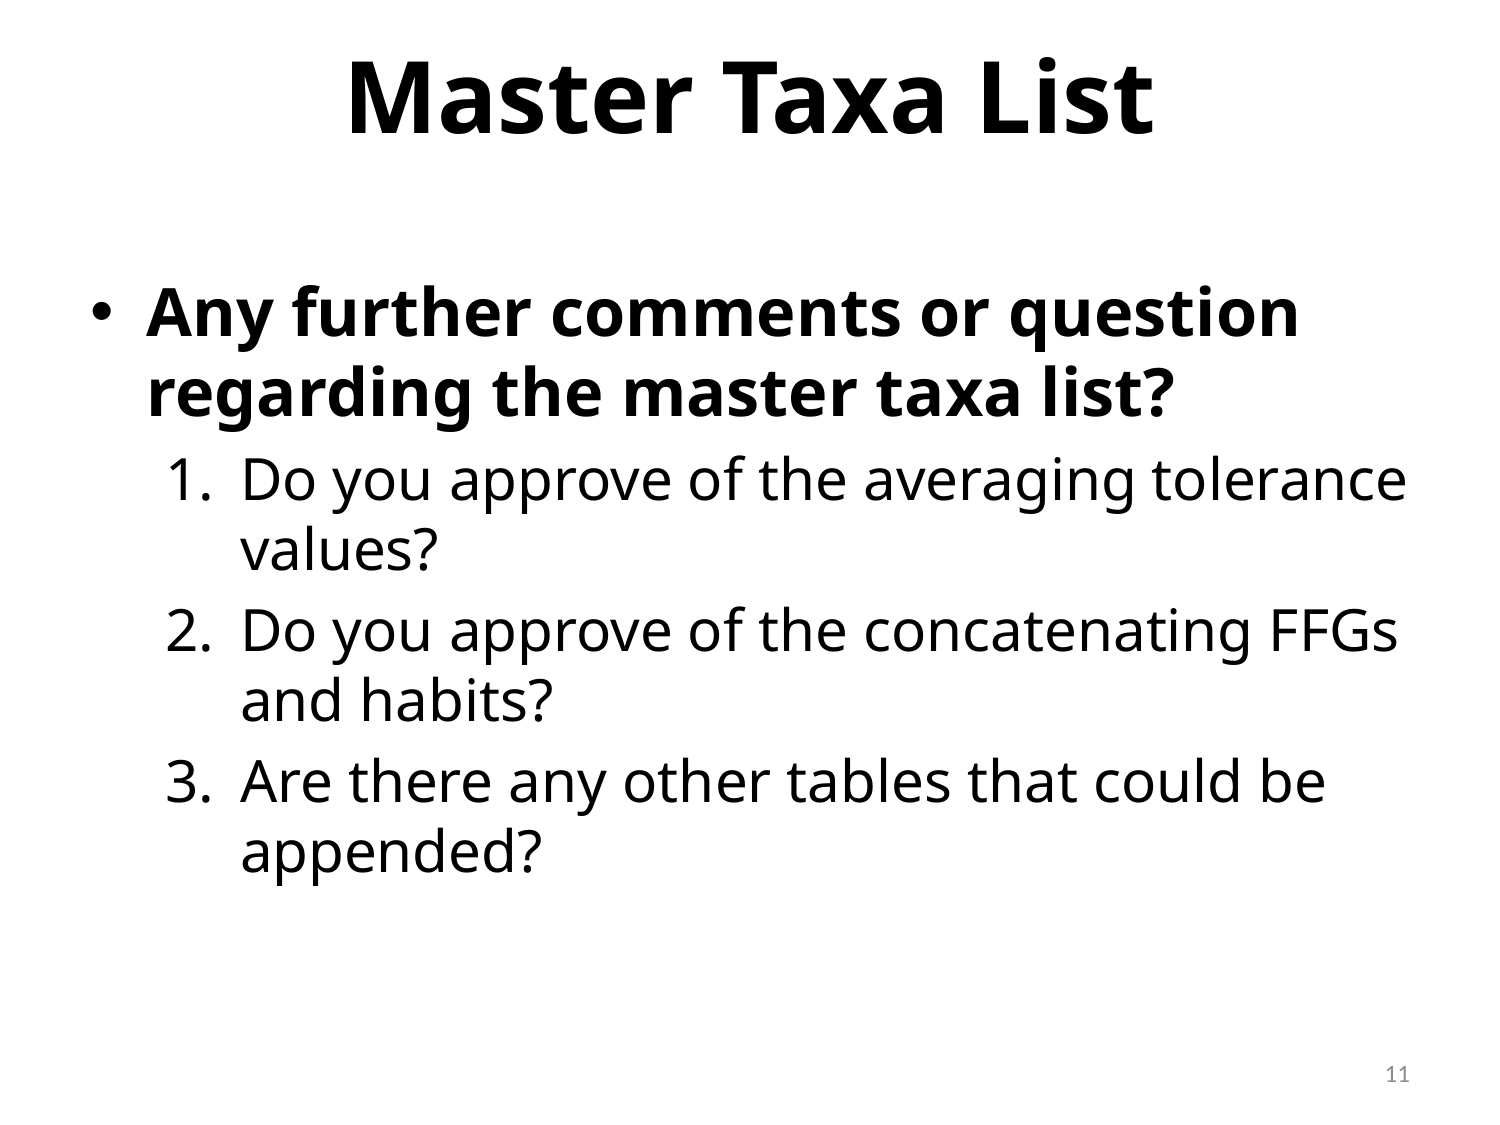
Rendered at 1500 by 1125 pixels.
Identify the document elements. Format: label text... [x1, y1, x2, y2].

title Master Taxa List [75, 0, 1425, 188]
slide_number 11 [1074, 1042, 1425, 1103]
list Any further comments or question regarding the master taxa list? Do you approve of the averaging tolerance values? Do you approve of the concatenating FFGs and habits? Are there any other tables that could be appended? [75, 262, 1425, 1005]
